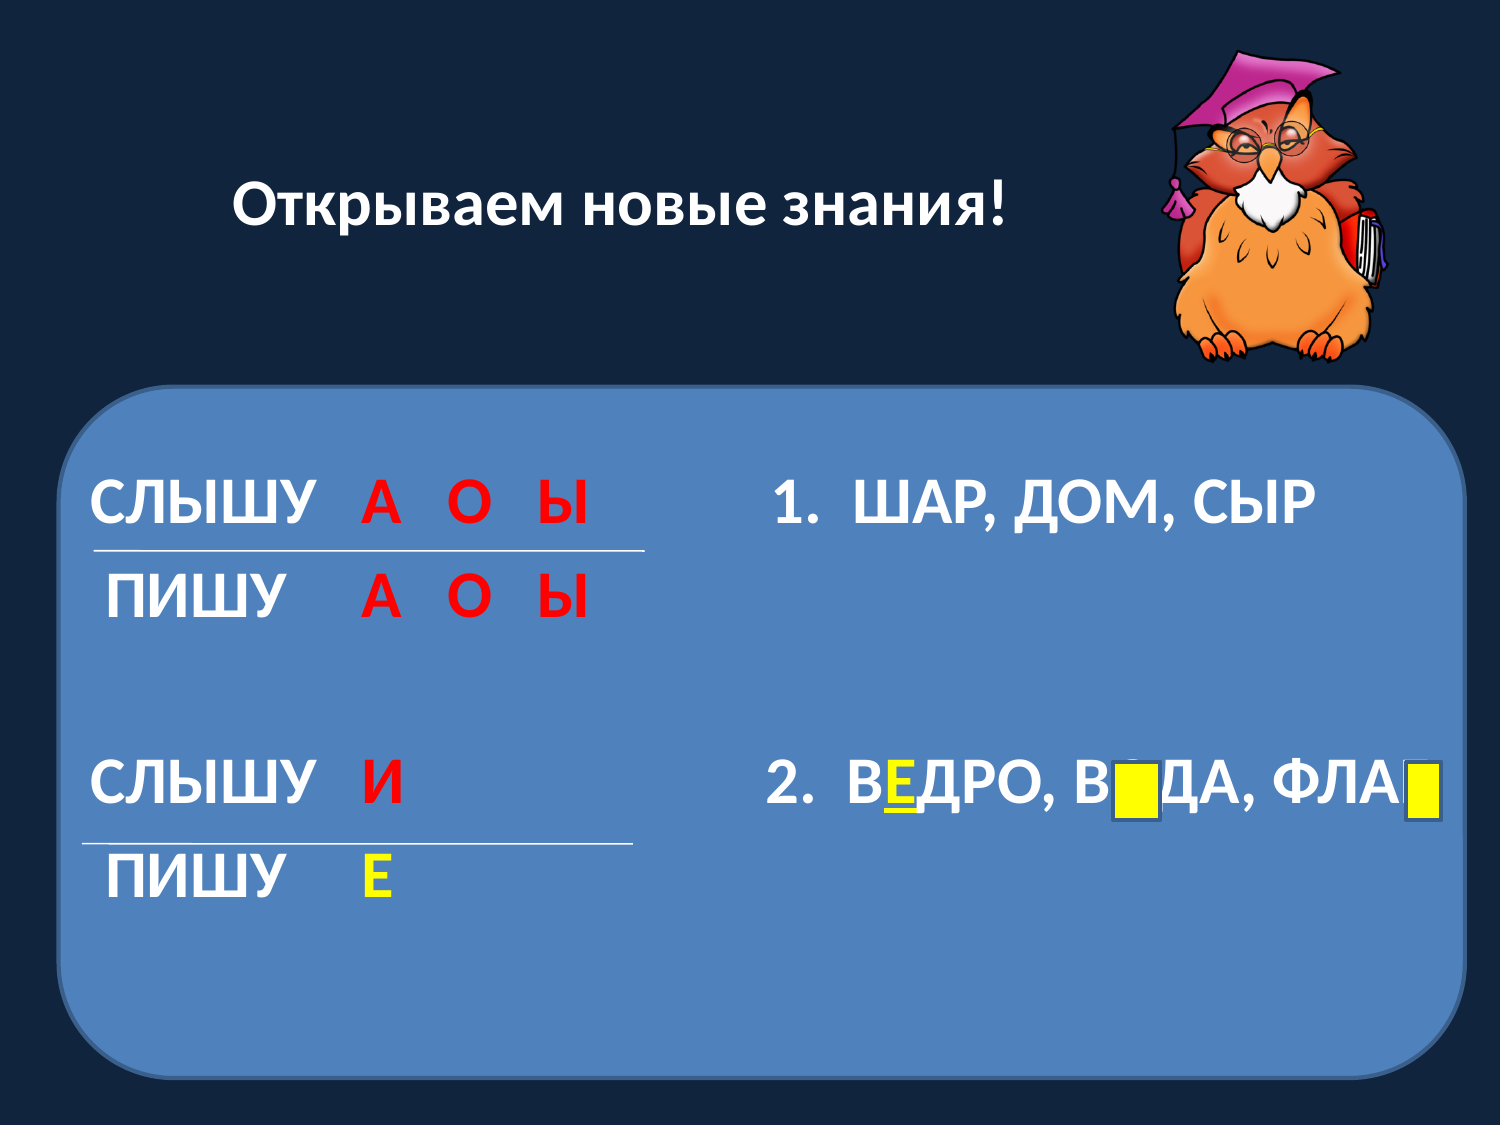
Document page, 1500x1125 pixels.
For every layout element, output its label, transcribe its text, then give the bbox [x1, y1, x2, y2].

picture [1148, 46, 1403, 365]
text_box [56, 438, 1460, 1081]
text_box [1111, 760, 1162, 822]
list СЛЫШУ А О Ы 1. ШАР, ДОМ, СЫР ПИШУ А О Ы СЛЫШУ И 2. ВЕДРО, ВОДА, ФЛАГ ПИШУ Е [75, 262, 1465, 1005]
text_box [1404, 760, 1443, 822]
title Открываем новые знания! [117, 105, 1125, 262]
